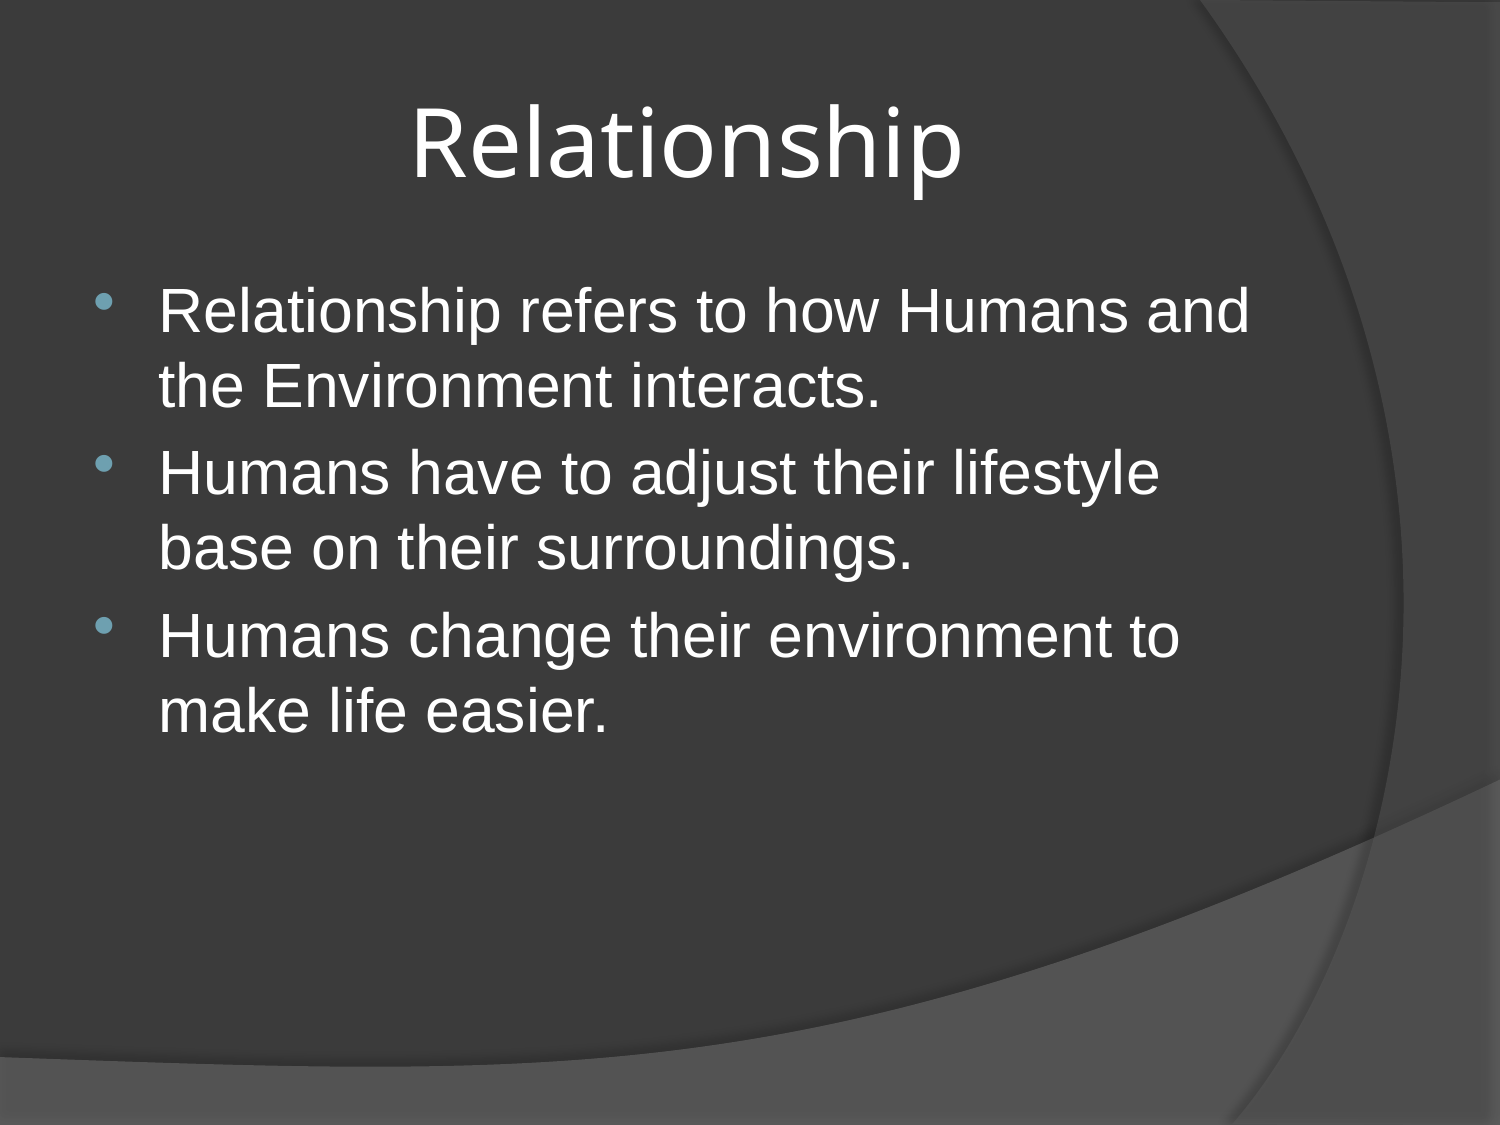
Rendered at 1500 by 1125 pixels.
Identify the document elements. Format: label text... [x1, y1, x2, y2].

title Relationship [75, 45, 1300, 233]
list Relationship refers to how Humans and the Environment interacts. Humans have to adjust their lifestyle base on their surroundings. Humans change their environment to make life easier. [75, 262, 1300, 1005]
